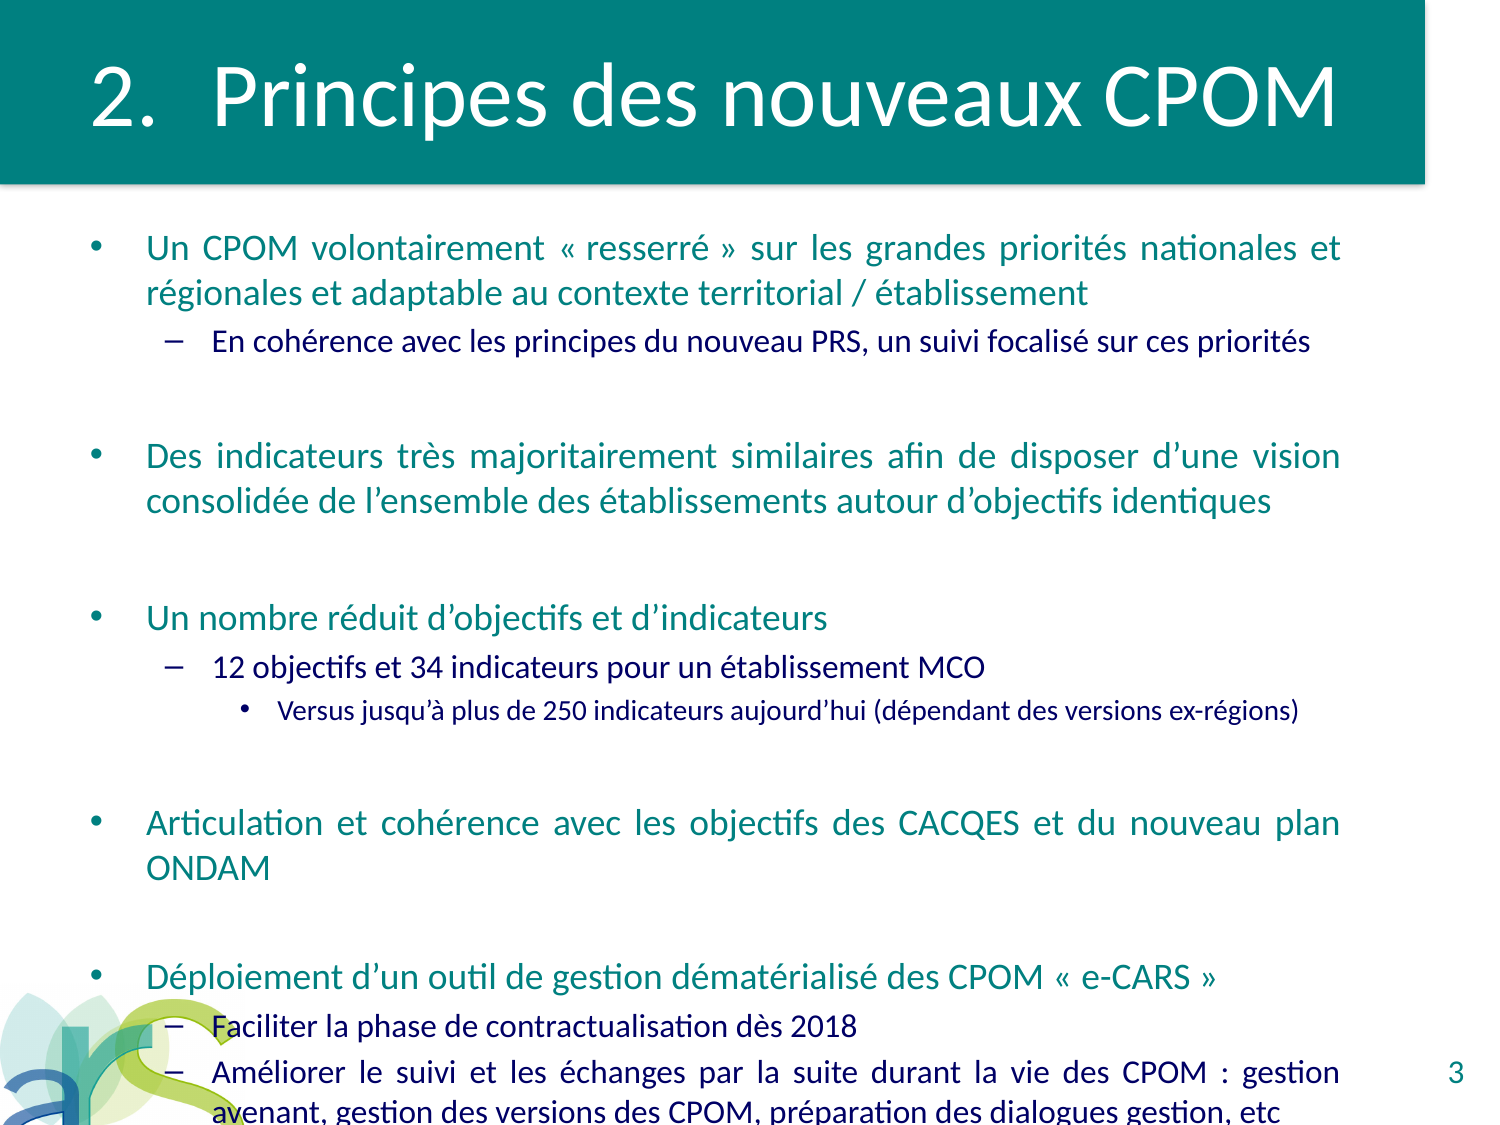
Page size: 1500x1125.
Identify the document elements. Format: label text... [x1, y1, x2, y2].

slide_number 3 [1129, 1042, 1480, 1103]
picture [0, 983, 245, 1125]
list Un CPOM volontairement « resserré » sur les grandes priorités nationales et régionales et adaptable au contexte territorial / établissement En cohérence avec les principes du nouveau PRS, un suivi focalisé sur ces priorités Des indicateurs très majoritairement similaires afin de disposer d’une vision consolidée de l’ensemble des établissements autour d’objectifs identiques Un nombre réduit d’objectifs et d’indicateurs 12 objectifs et 34 indicateurs pour un établissement MCO Versus jusqu’à plus de 250 indicateurs aujourd’hui (dépendant des versions ex-régions) Articulation et cohérence avec les objectifs des CACQES et du nouveau plan ONDAM Déploiement d’un outil de gestion dématérialisé des CPOM « e-CARS » Faciliter la phase de contractualisation dès 2018 Améliorer le suivi et les échanges par la suite durant la vie des CPOM : gestion avenant, gestion des versions des CPOM, préparation des dialogues gestion, etc [75, 215, 1357, 836]
title Principes des nouveaux CPOM [75, 27, 1425, 216]
